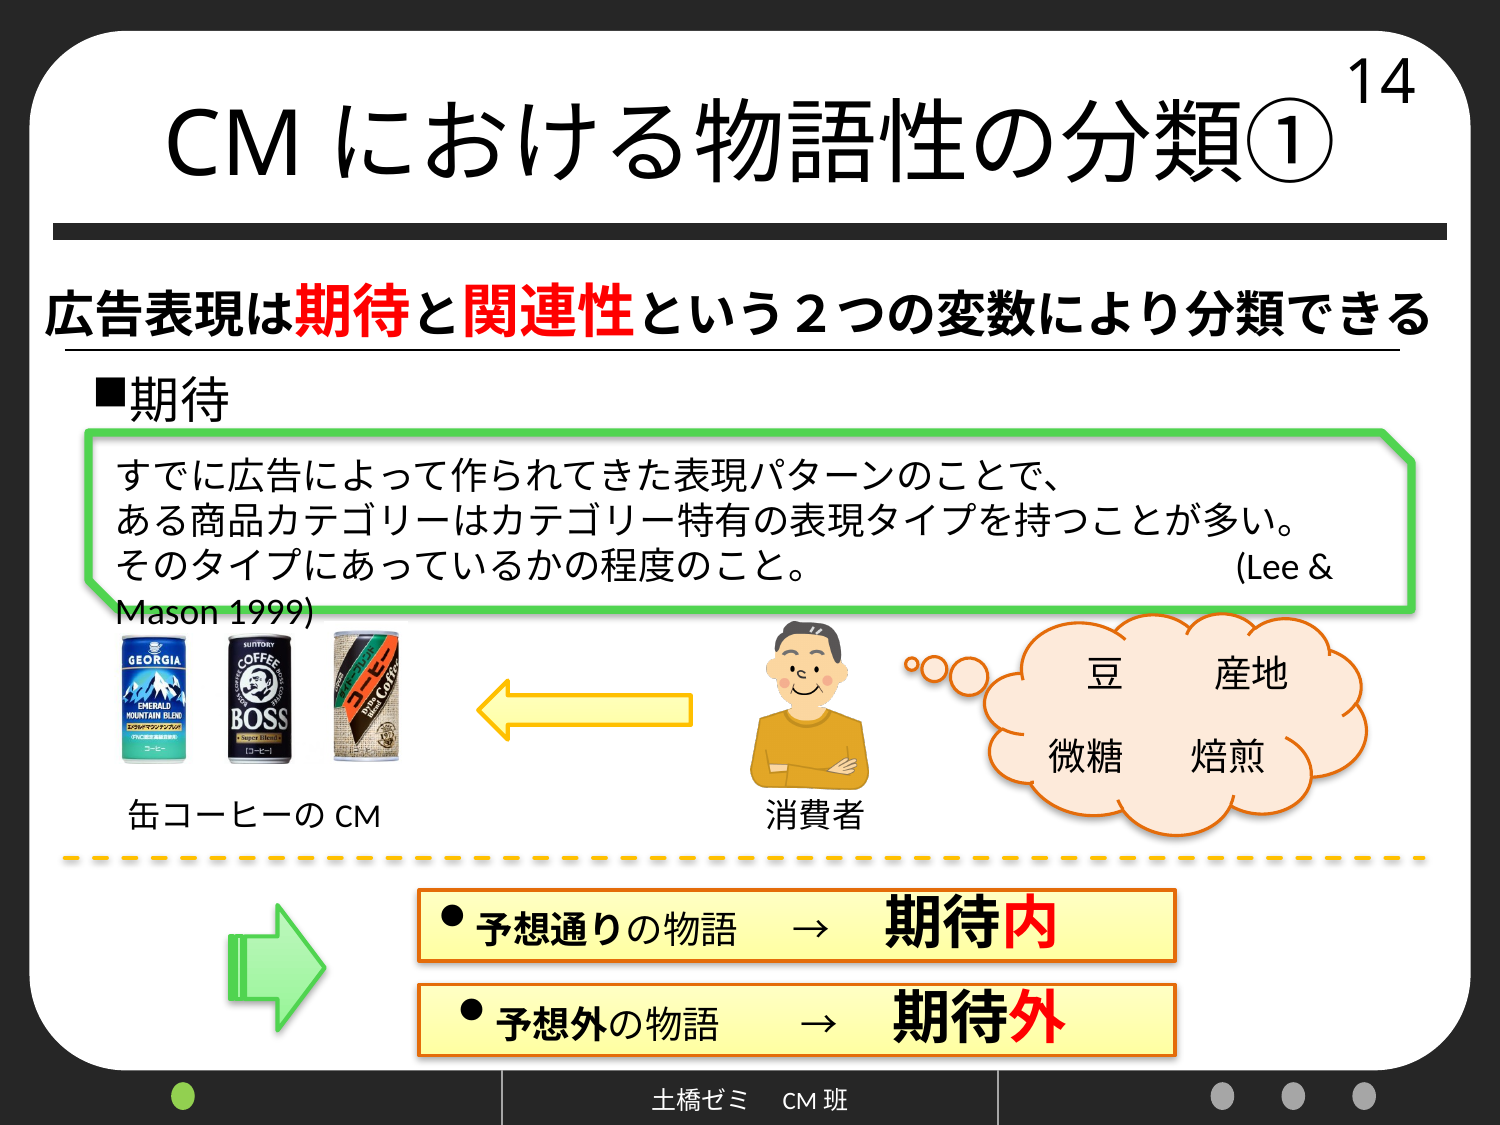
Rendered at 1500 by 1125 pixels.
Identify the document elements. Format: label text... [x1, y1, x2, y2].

title CMにおける物語性の分類① [75, 45, 1425, 233]
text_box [88, 621, 408, 843]
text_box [64, 266, 1410, 354]
footer 土橋ゼミ CM班 [512, 1069, 988, 1125]
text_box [418, 878, 1176, 965]
slide_number 14 [1080, 53, 1431, 114]
text_box [244, 904, 326, 1032]
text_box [749, 621, 882, 843]
text_box [229, 936, 234, 1000]
text_box [235, 936, 243, 1000]
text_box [76, 361, 1412, 610]
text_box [418, 972, 1188, 1059]
text_box [476, 678, 693, 742]
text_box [983, 609, 1367, 835]
